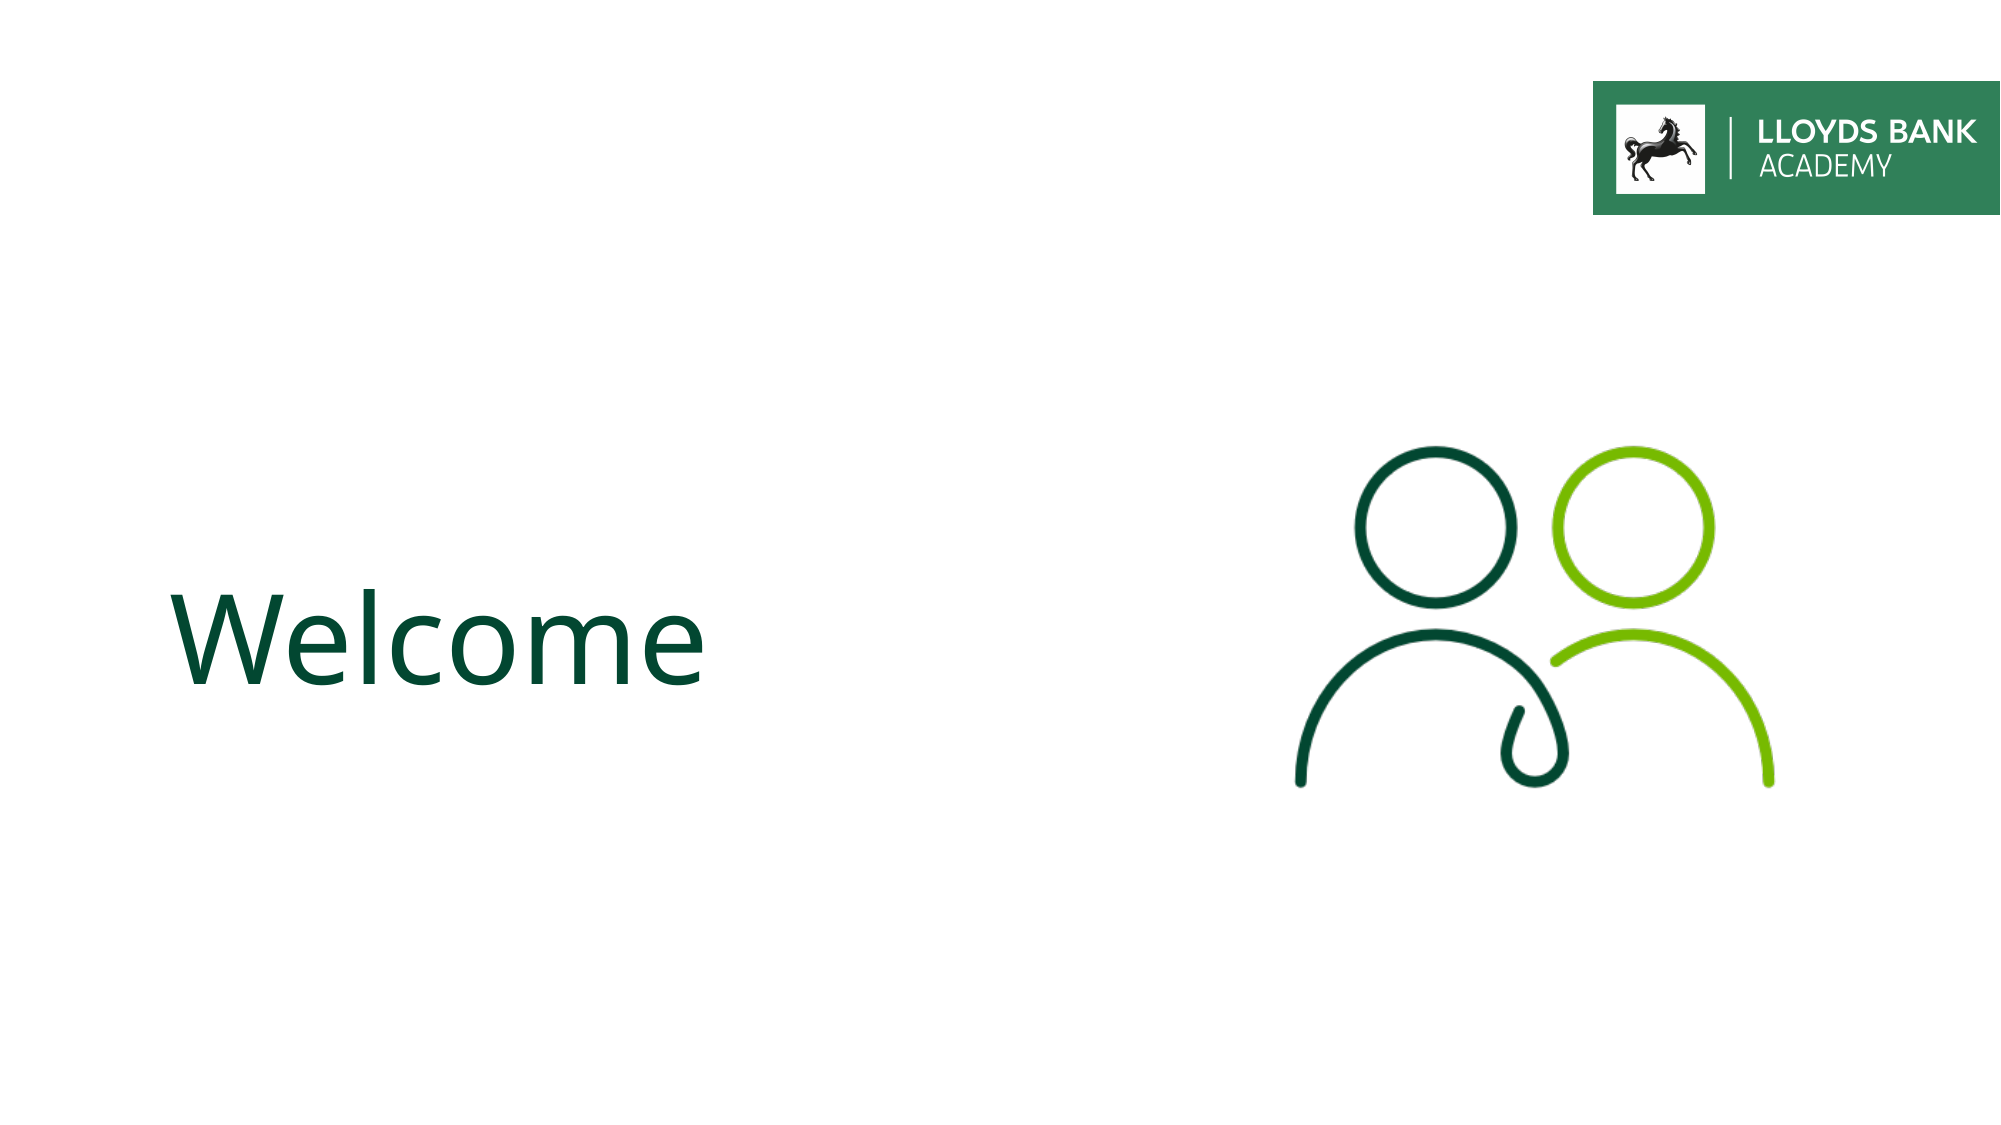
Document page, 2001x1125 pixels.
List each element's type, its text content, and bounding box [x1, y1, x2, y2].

picture [1593, 81, 2000, 215]
list Welcome [154, 568, 1000, 731]
picture [1214, 328, 1856, 972]
